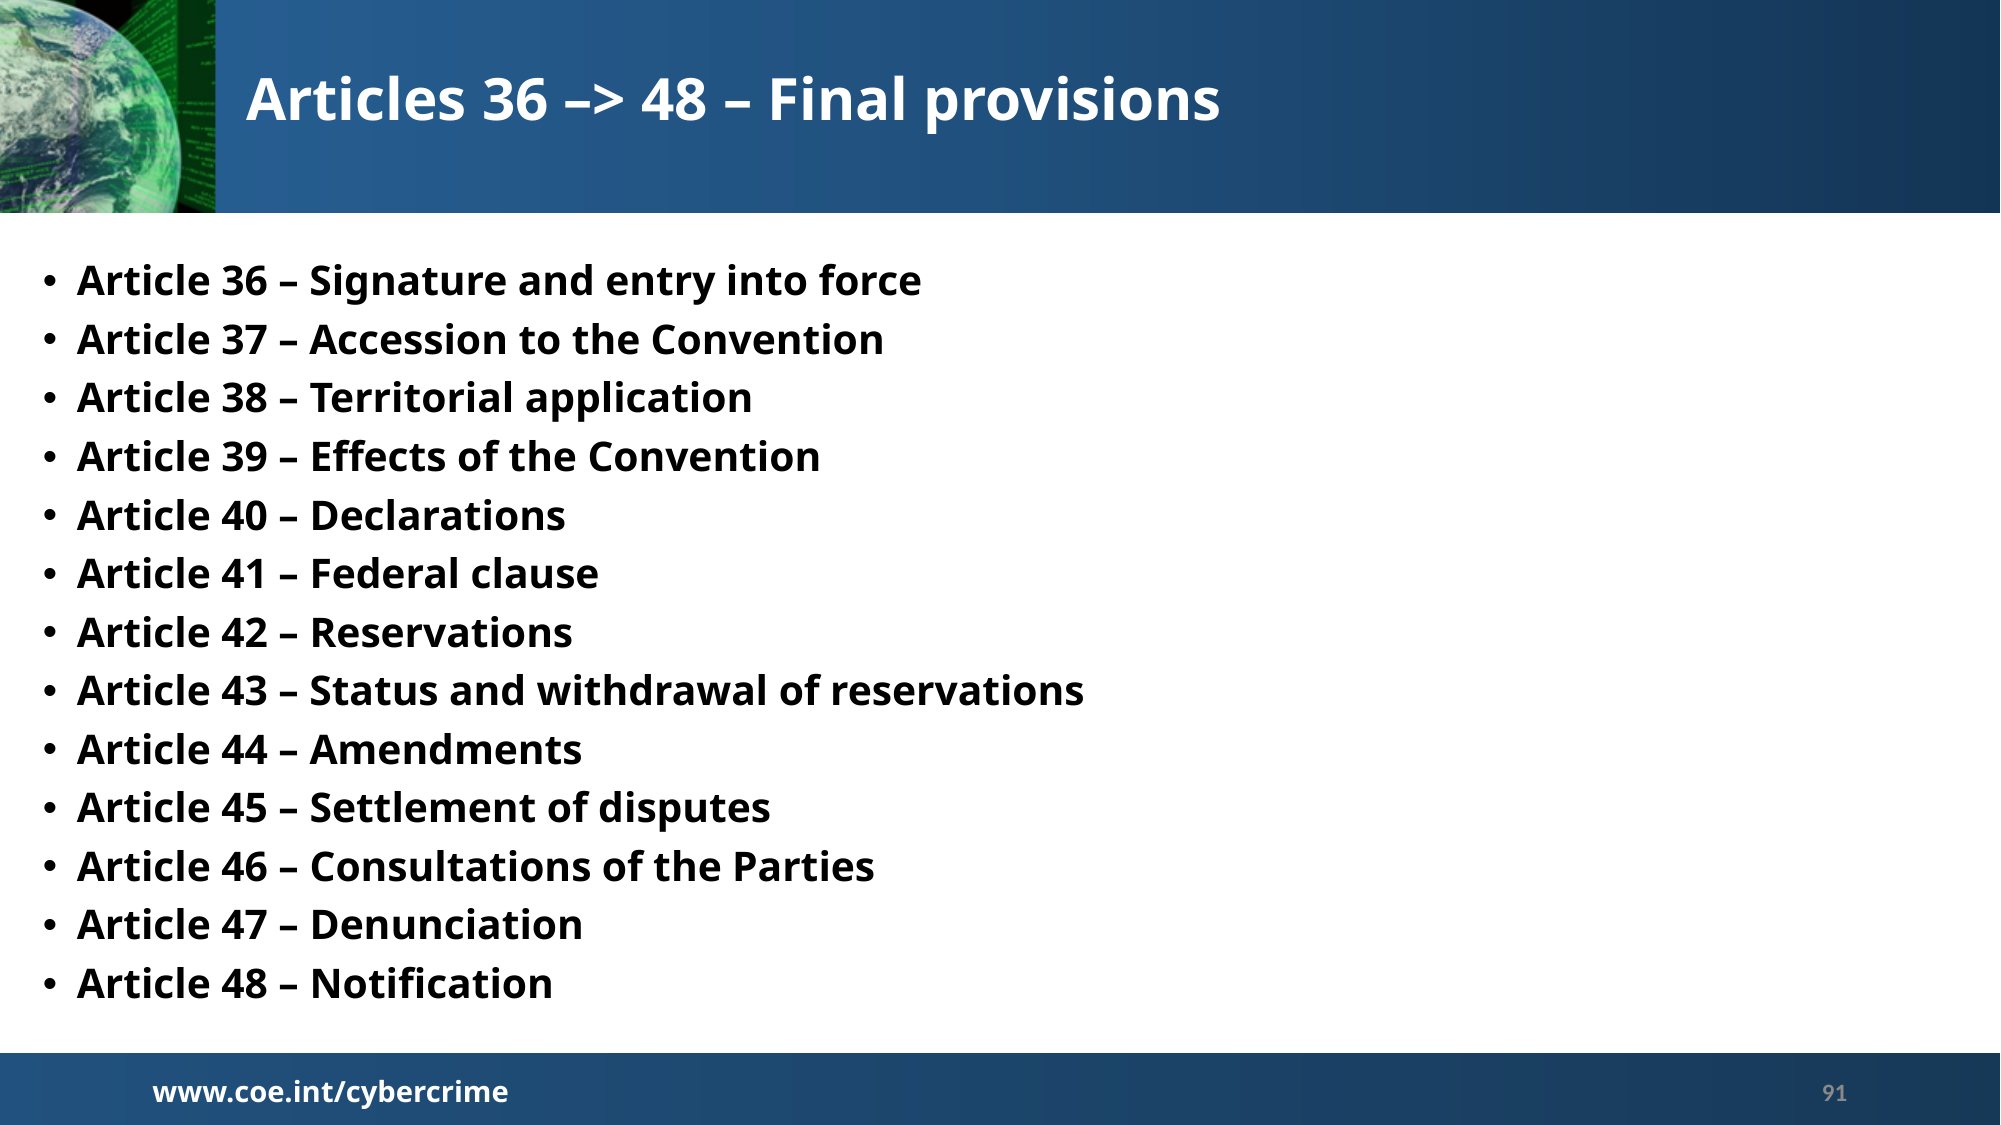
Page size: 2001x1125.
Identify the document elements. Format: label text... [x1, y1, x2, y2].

slide_number 91 [1412, 1061, 1863, 1121]
slide_number www.coe.int/cybercrime [137, 1061, 588, 1121]
list Article 36 – Signature and entry into force Article 37 – Accession to the Convention Article 38 – Territorial application Article 39 – Effects of the Convention Article 40 – Declarations Article 41 – Federal clause Article 42 – Reservations Article 43 – Status and withdrawal of reservations Article 44 – Amendments Article 45 – Settlement of disputes Article 46 – Consultations of the Parties Article 47 – Denunciation Article 48 – Notification [27, 252, 1975, 1019]
title Articles 36 –> 48 – Final provisions [231, 55, 1945, 148]
picture [0, 0, 2000, 213]
